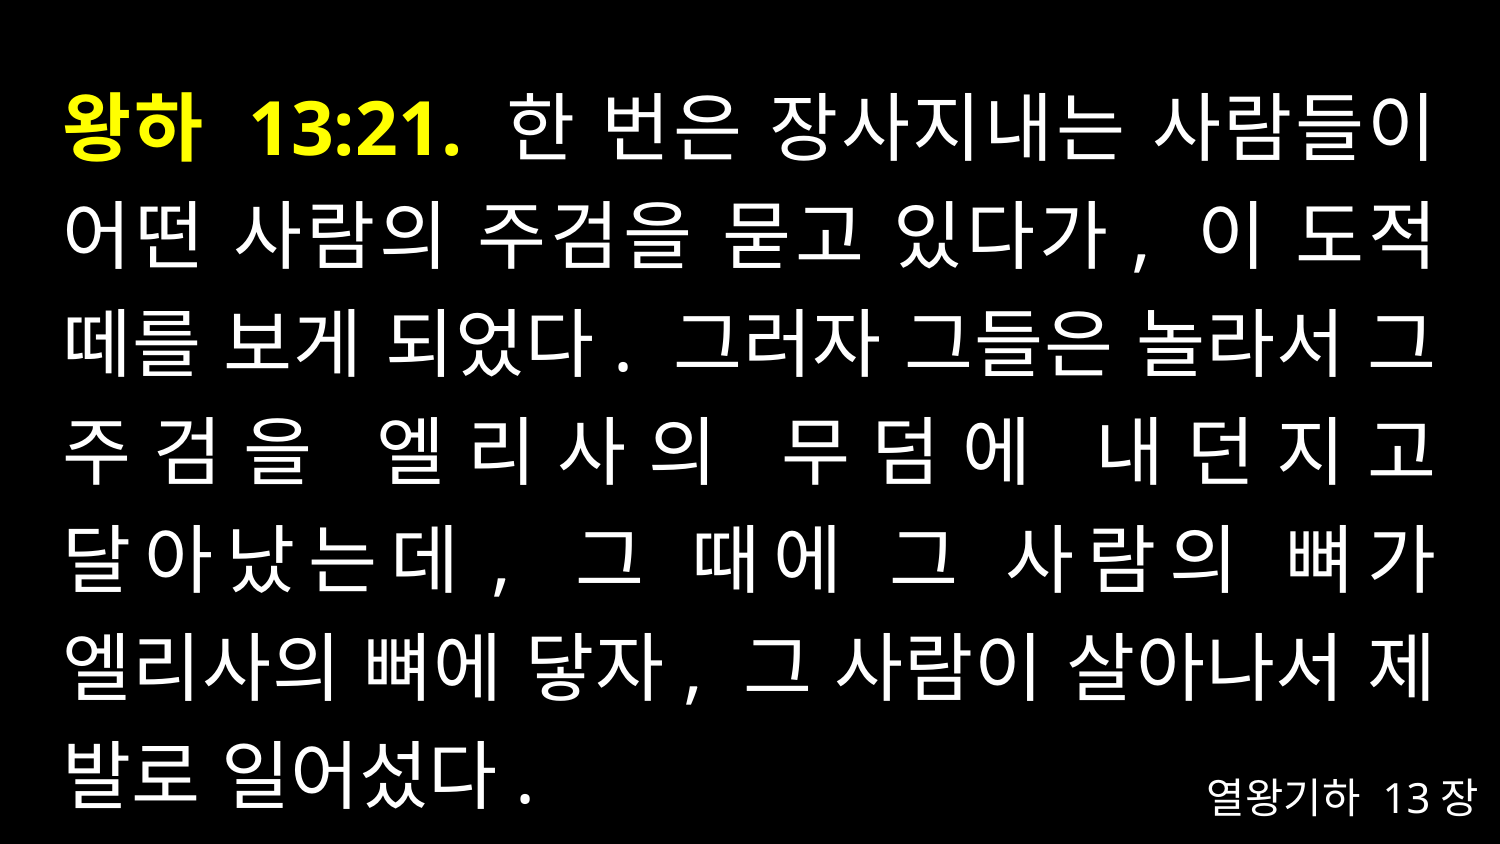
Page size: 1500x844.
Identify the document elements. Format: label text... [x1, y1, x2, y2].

subtitle 열왕기하 13장 [916, 770, 1500, 844]
title 왕하 13:21. 한 번은 장사지내는 사람들이 어떤 사람의 주검을 묻고 있다가, 이 도적 떼를 보게 되었다. 그러자 그들은 놀라서 그 주검을 엘리사의 무덤에 내던지고 달아났는데, 그 때에 그 사람의 뼈가 엘리사의 뼈에 닿자, 그 사람이 살아나서 제 발로 일어섰다. [0, 0, 1500, 844]
